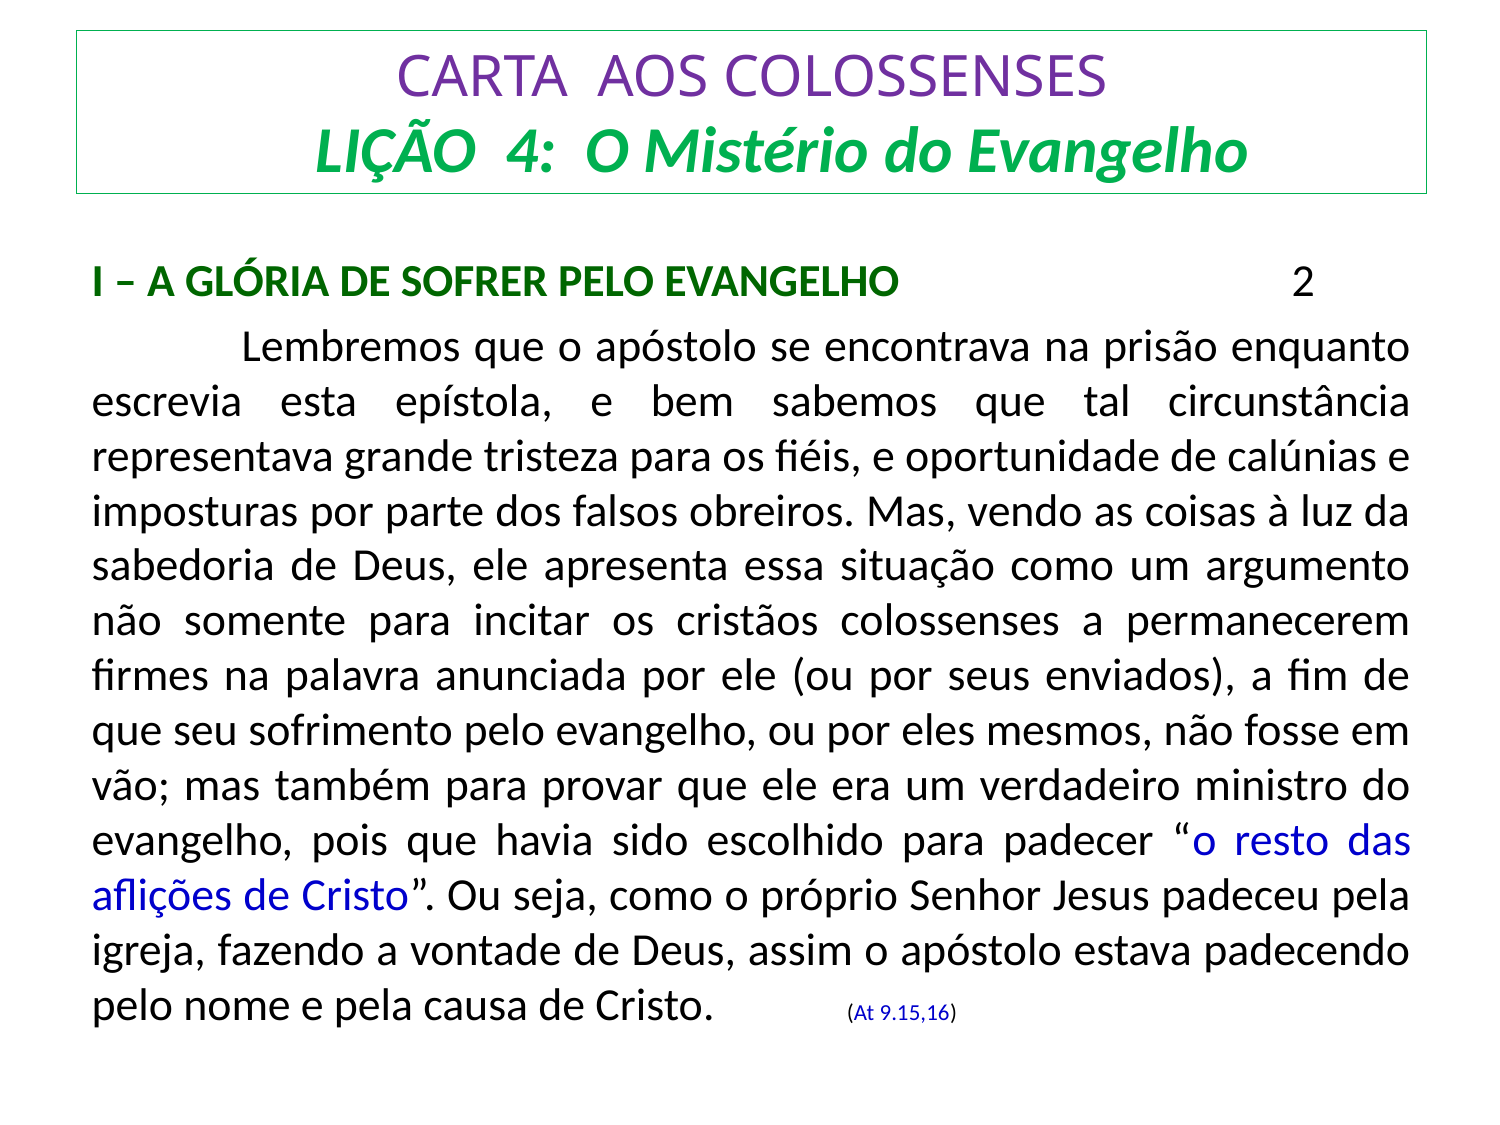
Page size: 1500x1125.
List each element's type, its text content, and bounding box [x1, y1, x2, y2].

title CARTA AOS COLOSSENSES LIÇÃO 4: O Mistério do Evangelho [76, 30, 1427, 194]
list I – A GLÓRIA DE SOFRER PELO EVANGELHO 2 Lembremos que o apóstolo se encontrava na prisão enquanto escrevia esta epístola, e bem sabemos que tal circunstância representava grande tristeza para os fiéis, e oportunidade de calúnias e imposturas por parte dos falsos obreiros. Mas, vendo as coisas à luz da sabedoria de Deus, ele apresenta essa situação como um argumento não somente para incitar os cristãos colossenses a permanecerem firmes na palavra anunciada por ele (ou por seus enviados), a fim de que seu sofrimento pelo evangelho, ou por eles mesmos, não fosse em vão; mas também para provar que ele era um verdadeiro ministro do evangelho, pois que havia sido escolhido para padecer “o resto das aflições de Cristo”. Ou seja, como o próprio Senhor Jesus padeceu pela igreja, fazendo a vontade de Deus, assim o apóstolo estava padecendo pelo nome e pela causa de Cristo. (At 9.15,16) [76, 243, 1427, 1059]
